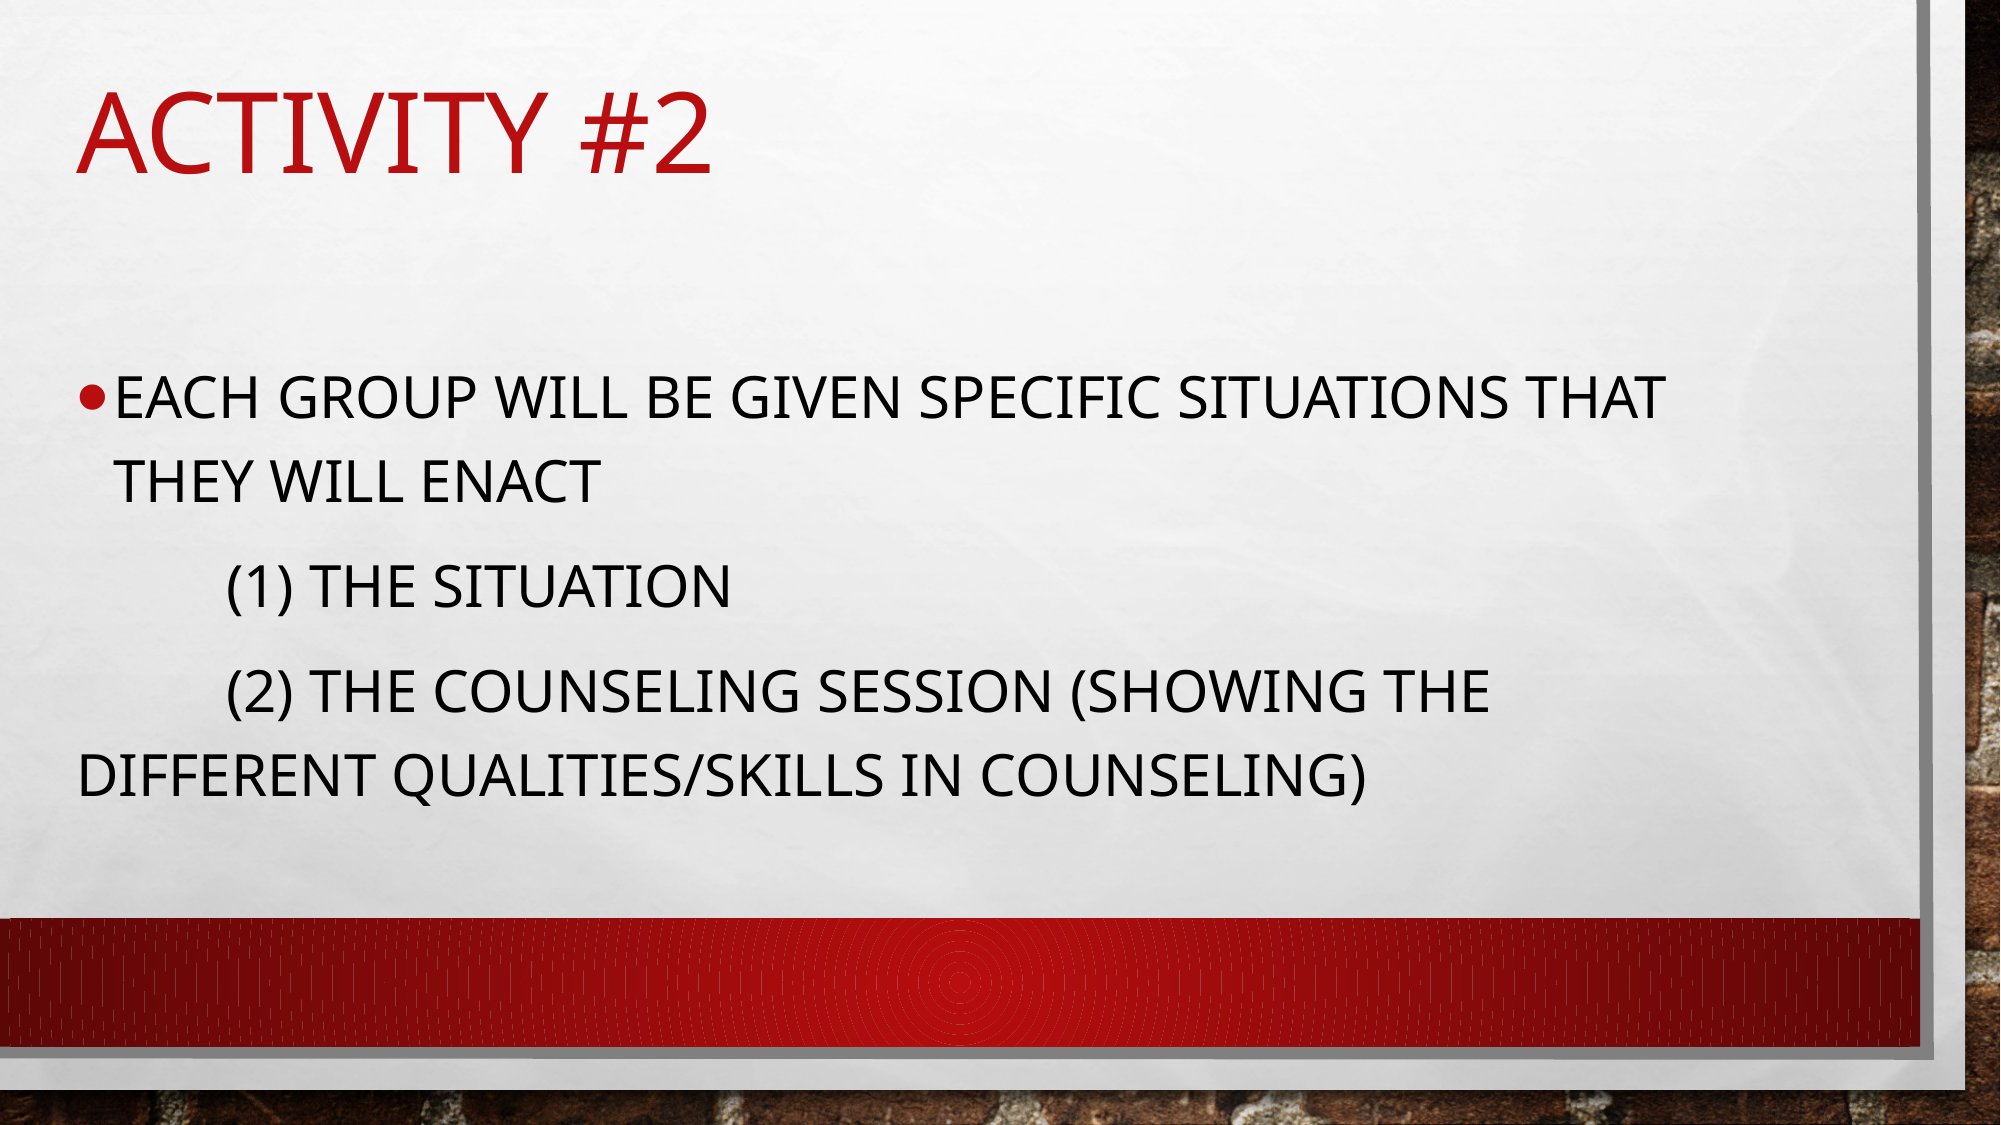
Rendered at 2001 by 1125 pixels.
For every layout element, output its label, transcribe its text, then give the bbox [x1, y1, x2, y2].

list Each group will be given specific situations that they will enact (1) the situation (2) THE COUNSELING SESSION (Showing the different qualities/skills in counseling) [61, 232, 1767, 923]
picture [0, 0, 2000, 1125]
title ACTIVITY #2 [61, 43, 1767, 232]
